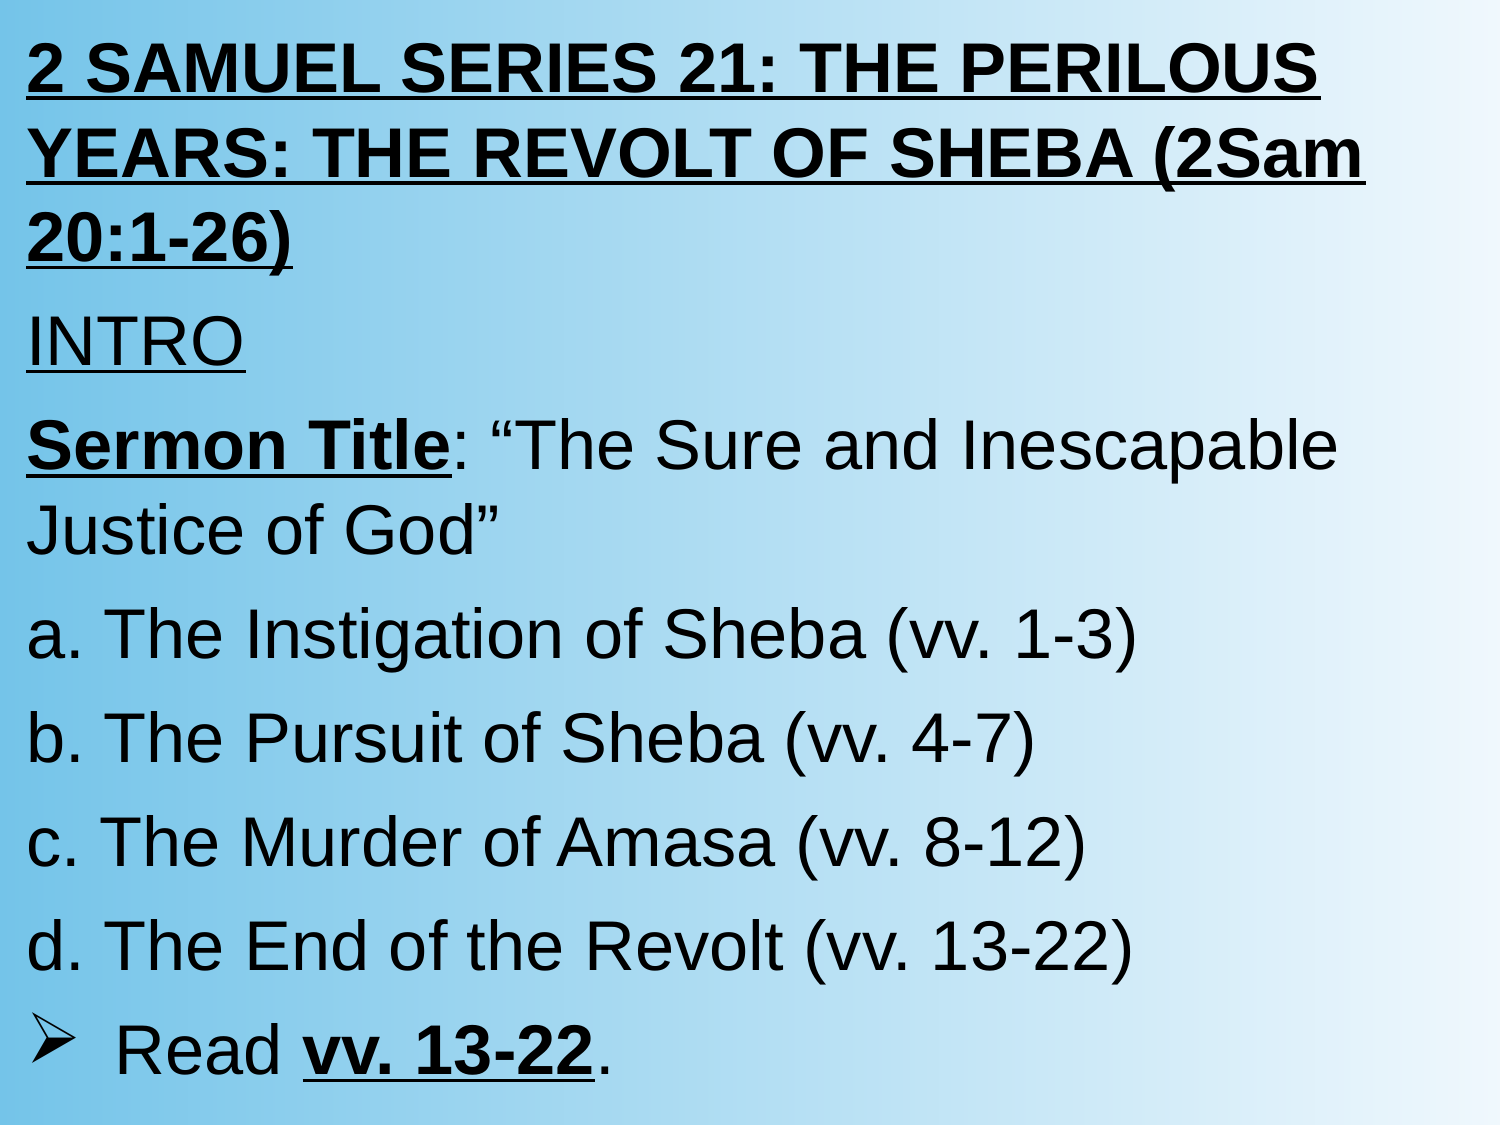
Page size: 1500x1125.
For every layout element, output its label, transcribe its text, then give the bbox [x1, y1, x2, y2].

subtitle 2 SAMUEL SERIES 21: THE PERILOUS YEARS: THE REVOLT OF SHEBA (2Sam 20:1-26) INTRO Sermon Title: “The Sure and Inescapable Justice of God” a. The Instigation of Sheba (vv. 1-3) b. The Pursuit of Sheba (vv. 4-7) c. The Murder of Amasa (vv. 8-12) d. The End of the Revolt (vv. 13-22) Read vv. 13-22. [11, 14, 1486, 1106]
